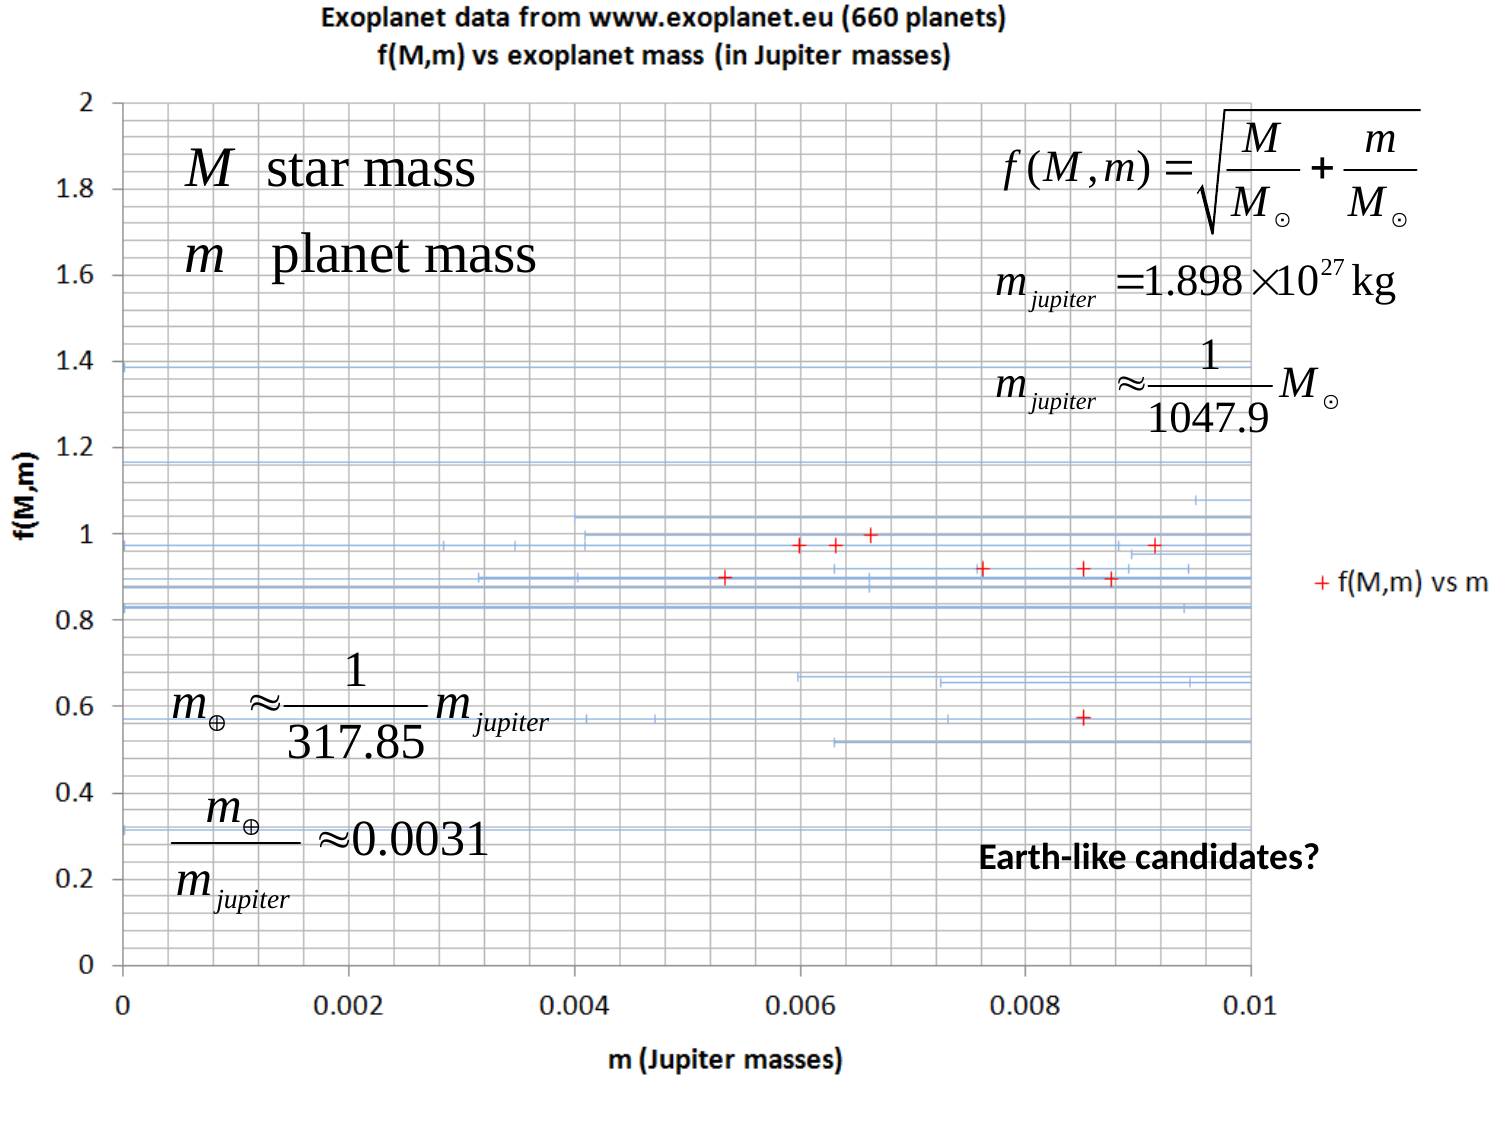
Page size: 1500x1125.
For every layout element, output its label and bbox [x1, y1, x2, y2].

text_box [162, 637, 563, 928]
text_box [987, 99, 1433, 443]
text_box [174, 137, 551, 300]
picture [0, 0, 1500, 1082]
